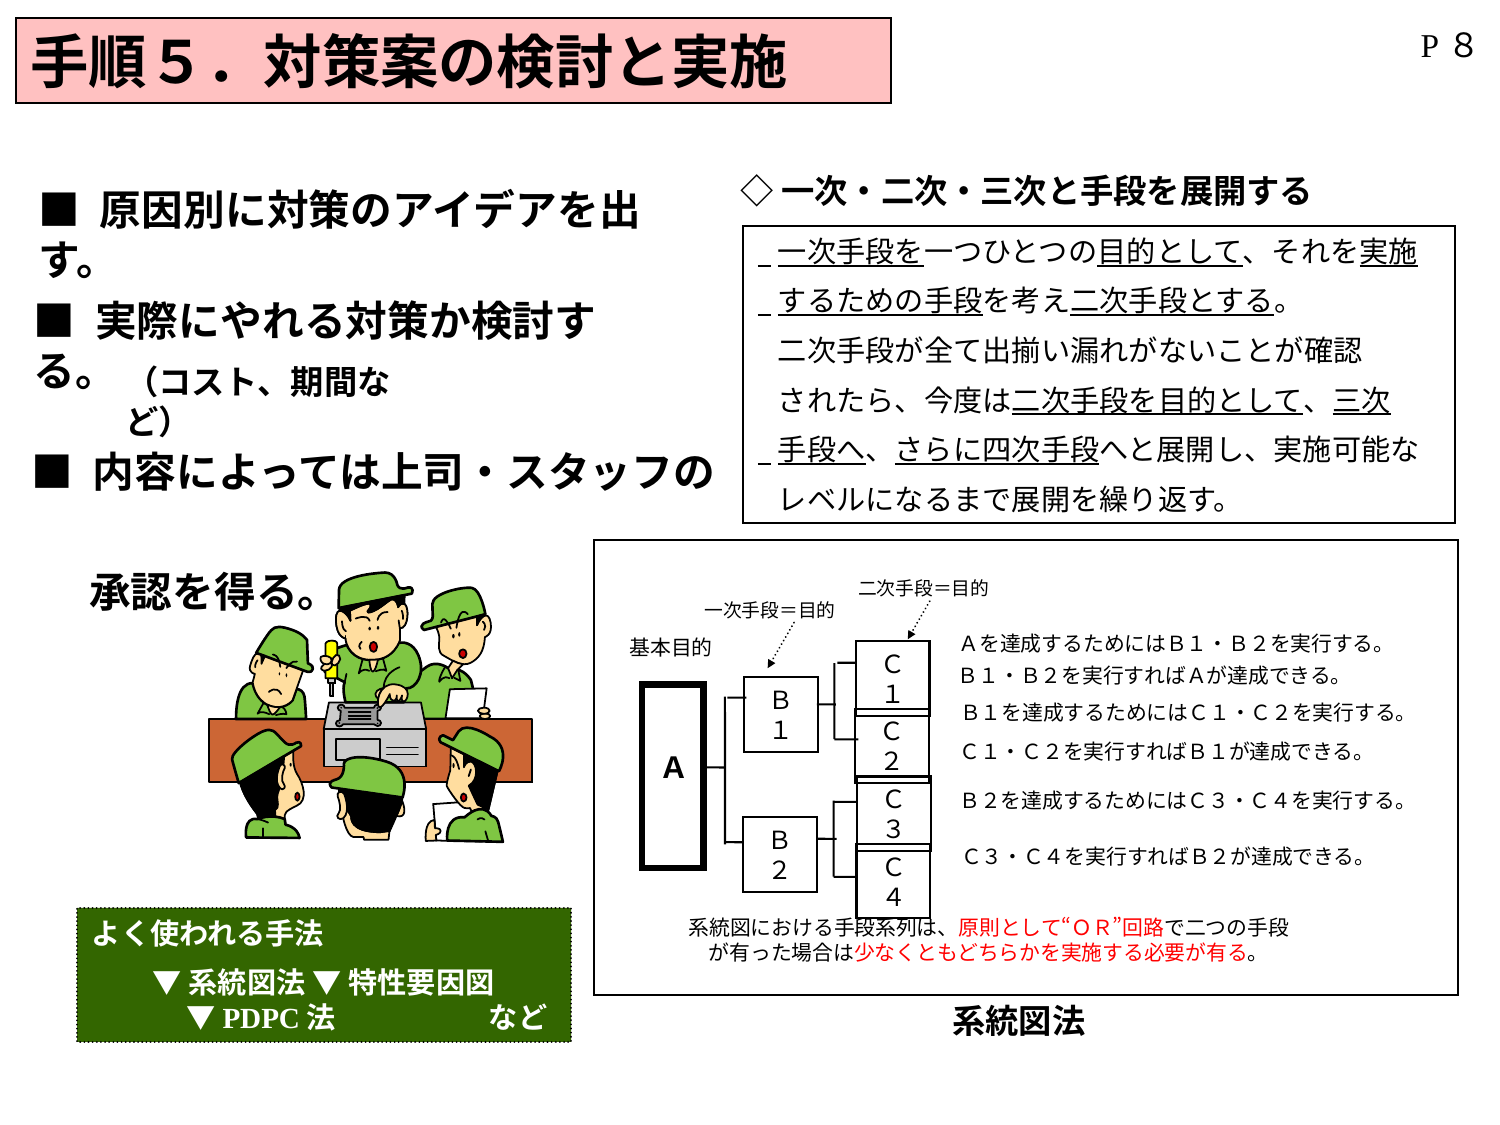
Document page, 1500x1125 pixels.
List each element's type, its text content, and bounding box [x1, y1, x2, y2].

text_box よく使われる手法 ▼系統図法 ▼ 特性要因図 ▼PDPC法 など [77, 907, 572, 1042]
text_box P８ [1405, 16, 1500, 71]
text_box 手順５．対策案の検討と実施 [16, 18, 891, 103]
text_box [16, 175, 586, 579]
picture [207, 570, 534, 845]
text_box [591, 162, 1459, 1049]
